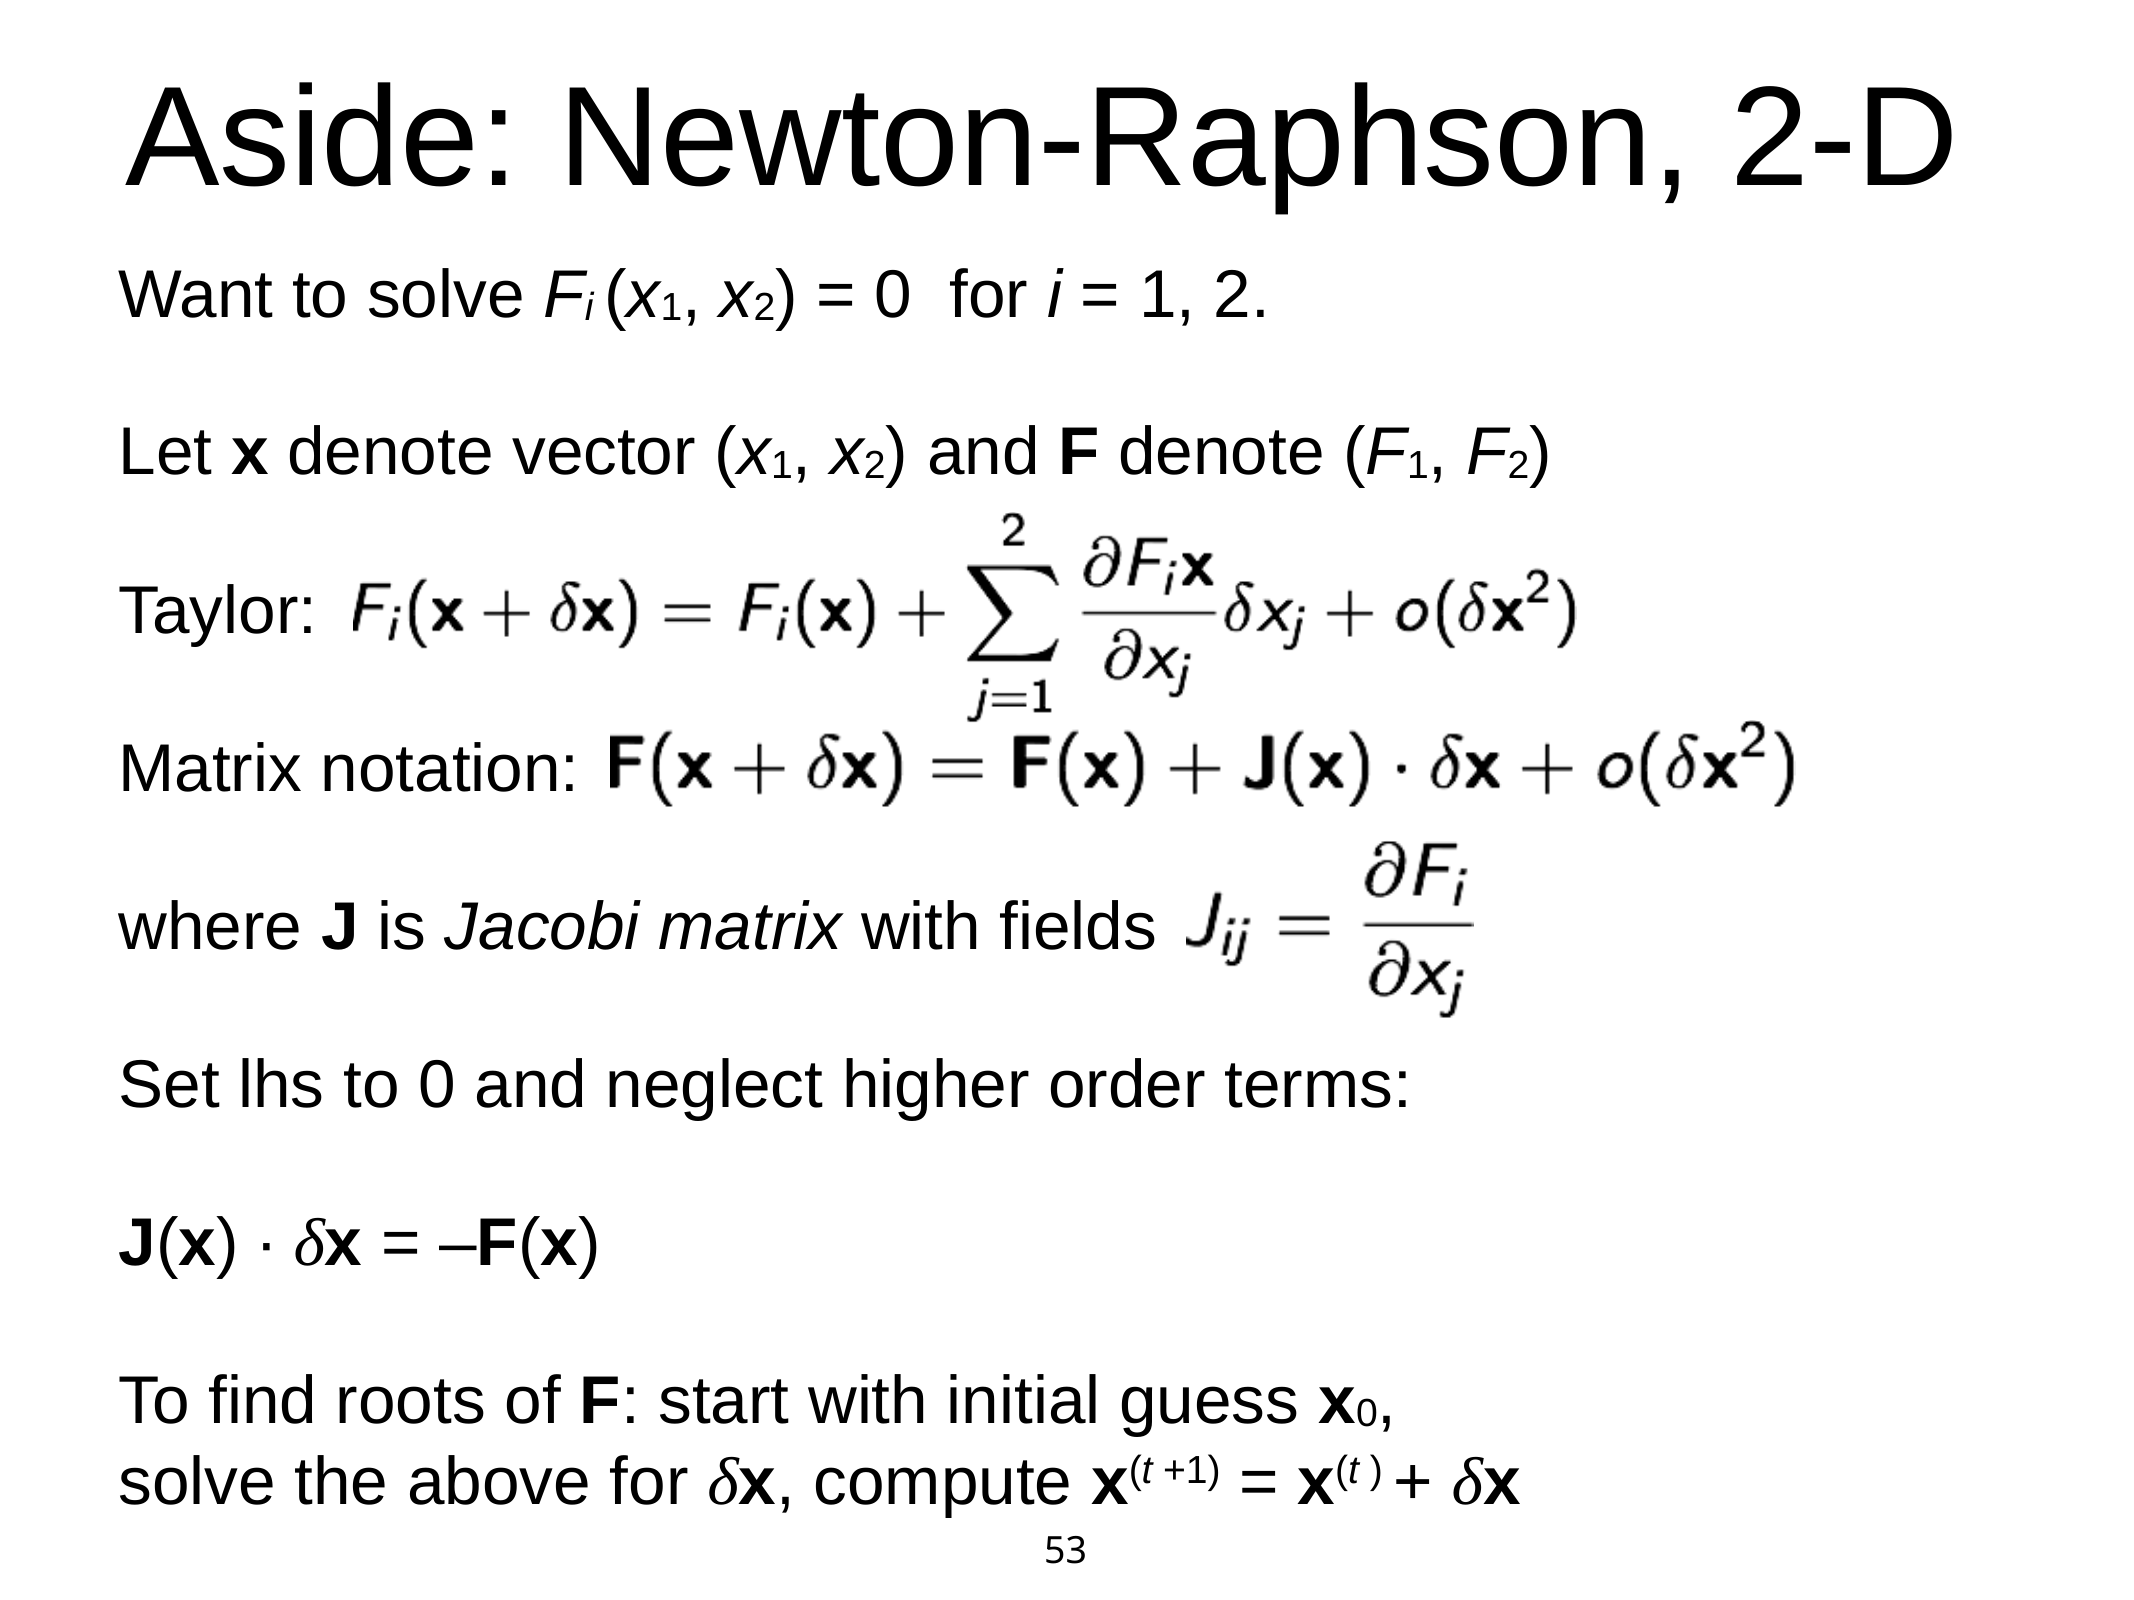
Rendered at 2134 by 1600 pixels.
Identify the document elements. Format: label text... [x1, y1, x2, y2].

picture [1186, 839, 1475, 1021]
title Aside: Newton-Raphson, 2-D [108, 31, 1978, 227]
picture [352, 511, 1796, 810]
slide_number 53 [1034, 1517, 1097, 1581]
list Want to solve Fi (x1, x2) = 0 for i = 1, 2. Let x denote vector (x1, x2) and F denote (F1, F2) Taylor: Matrix notation: where J is Jacobi matrix with fields Set lhs to 0 and neglect higher order terms: J(x) ∙ δx = –F(x) To find roots of F: start with initial guess x0, solve the above for δx, compute x(t +1) = x(t ) + δx [109, 240, 1932, 1546]
